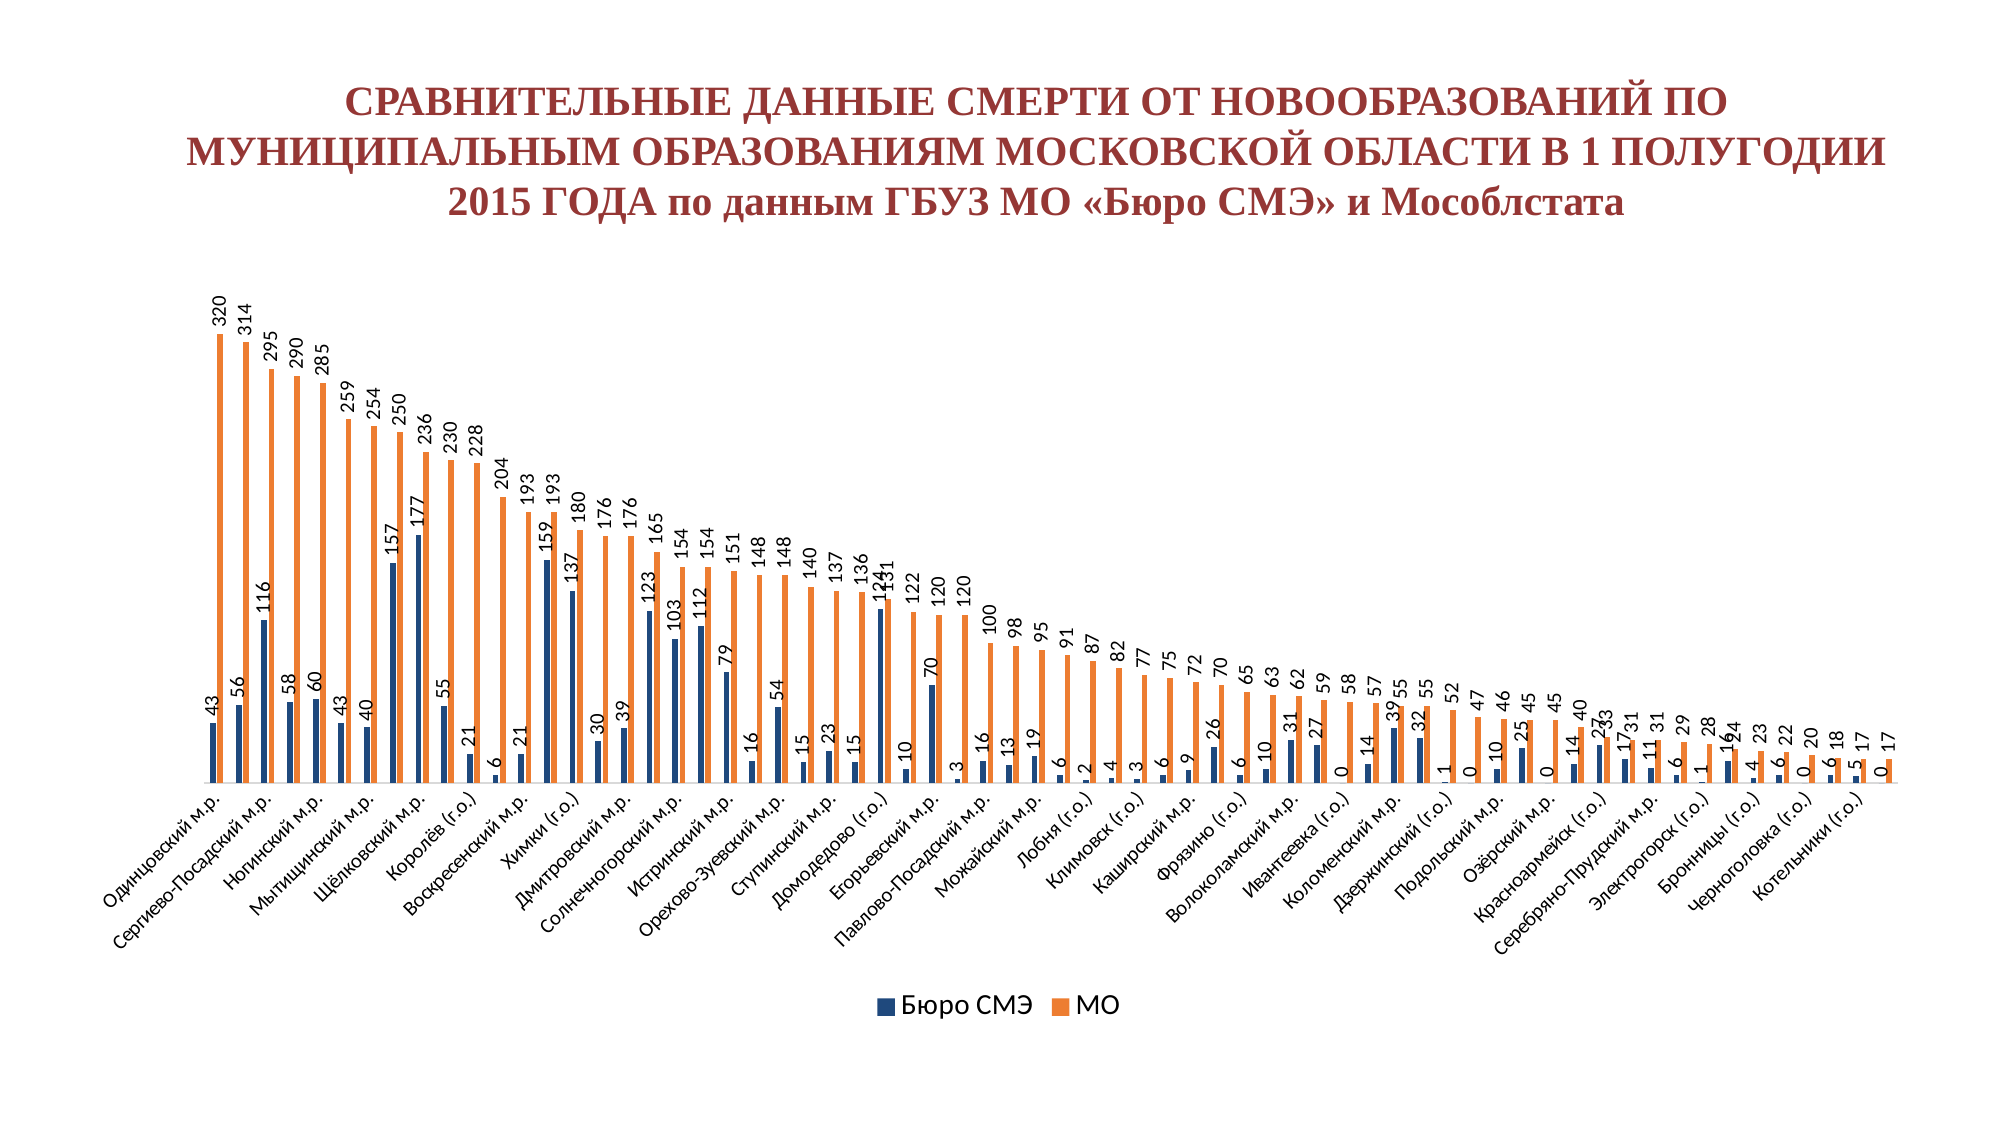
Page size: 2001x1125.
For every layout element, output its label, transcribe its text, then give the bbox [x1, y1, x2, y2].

title СРАВНИТЕЛЬНЫЕ ДАННЫЕ СМЕРТИ ОТ НОВООБРАЗОВАНИЙ ПО МУНИЦИПАЛЬНЫМ ОБРАЗОВАНИЯМ МОСКОВСКОЙ ОБЛАСТИ В 1 ПОЛУГОДИИ 2015 ГОДА по данным ГБУЗ МО «Бюро СМЭ» и Мособлстата [136, 80, 1937, 276]
chart [61, 276, 1937, 1029]
